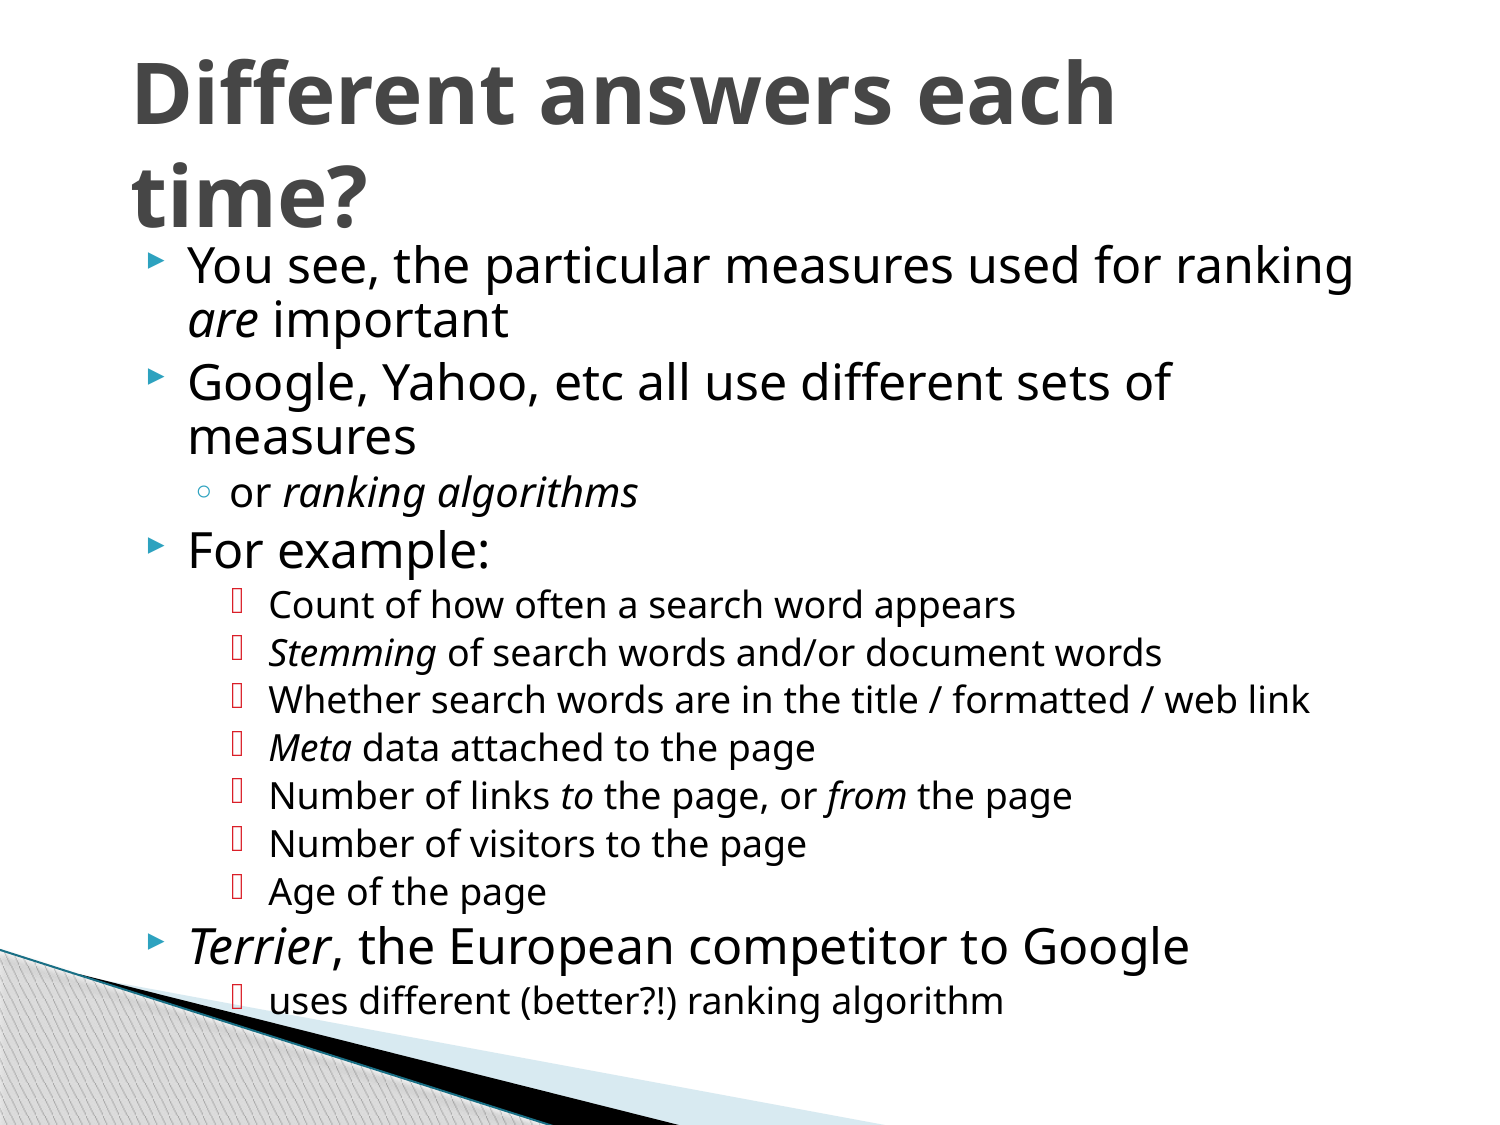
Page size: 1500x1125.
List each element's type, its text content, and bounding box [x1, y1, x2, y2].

list You see, the particular measures used for ranking are important Google, Yahoo, etc all use different sets of measures or ranking algorithms For example: Count of how often a search word appears Stemming of search words and/or document words Whether search words are in the title / formatted / web link Meta data attached to the page Number of links to the page, or from the page Number of visitors to the page Age of the page Terrier, the European competitor to Google uses different (better?!) ranking algorithm [112, 233, 1388, 1027]
title Different answers each time? [115, 47, 1391, 236]
